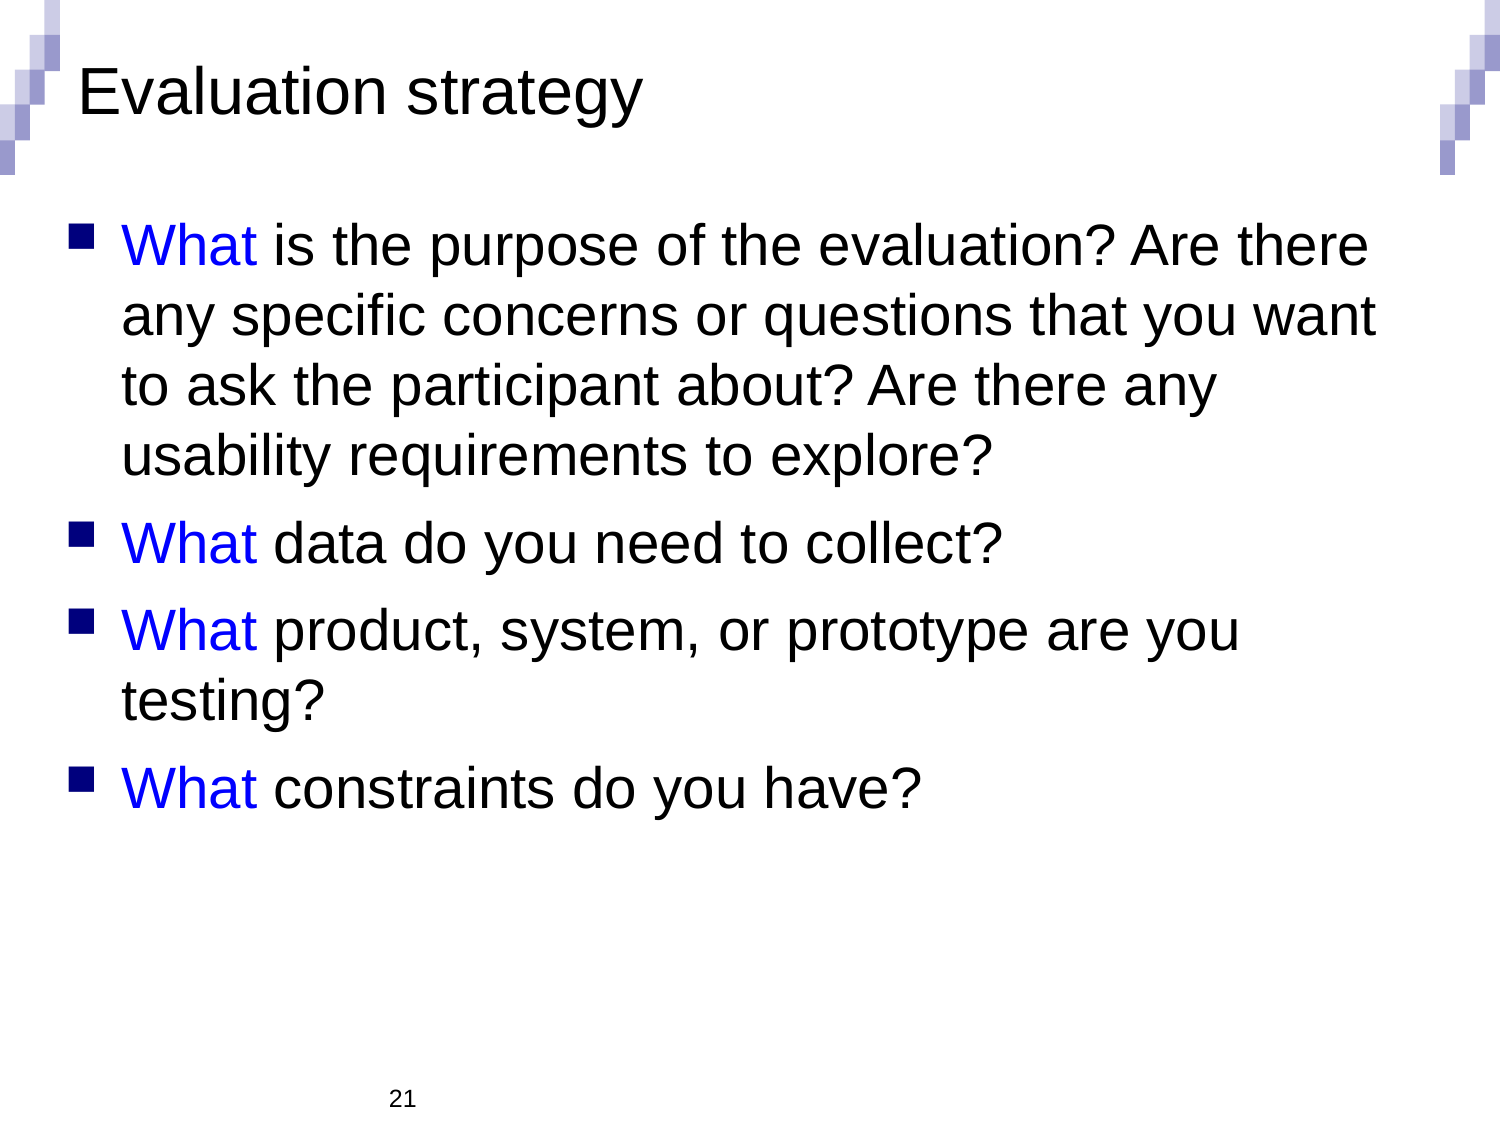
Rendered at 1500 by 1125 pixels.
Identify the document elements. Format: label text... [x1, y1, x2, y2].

slide_number 21 [81, 1063, 433, 1120]
title Evaluation strategy [62, 0, 1438, 176]
list What is the purpose of the evaluation? Are there any specific concerns or questions that you want to ask the participant about? Are there any usability requirements to explore? What data do you need to collect? What product, system, or prototype are you testing? What constraints do you have? [49, 199, 1426, 1063]
